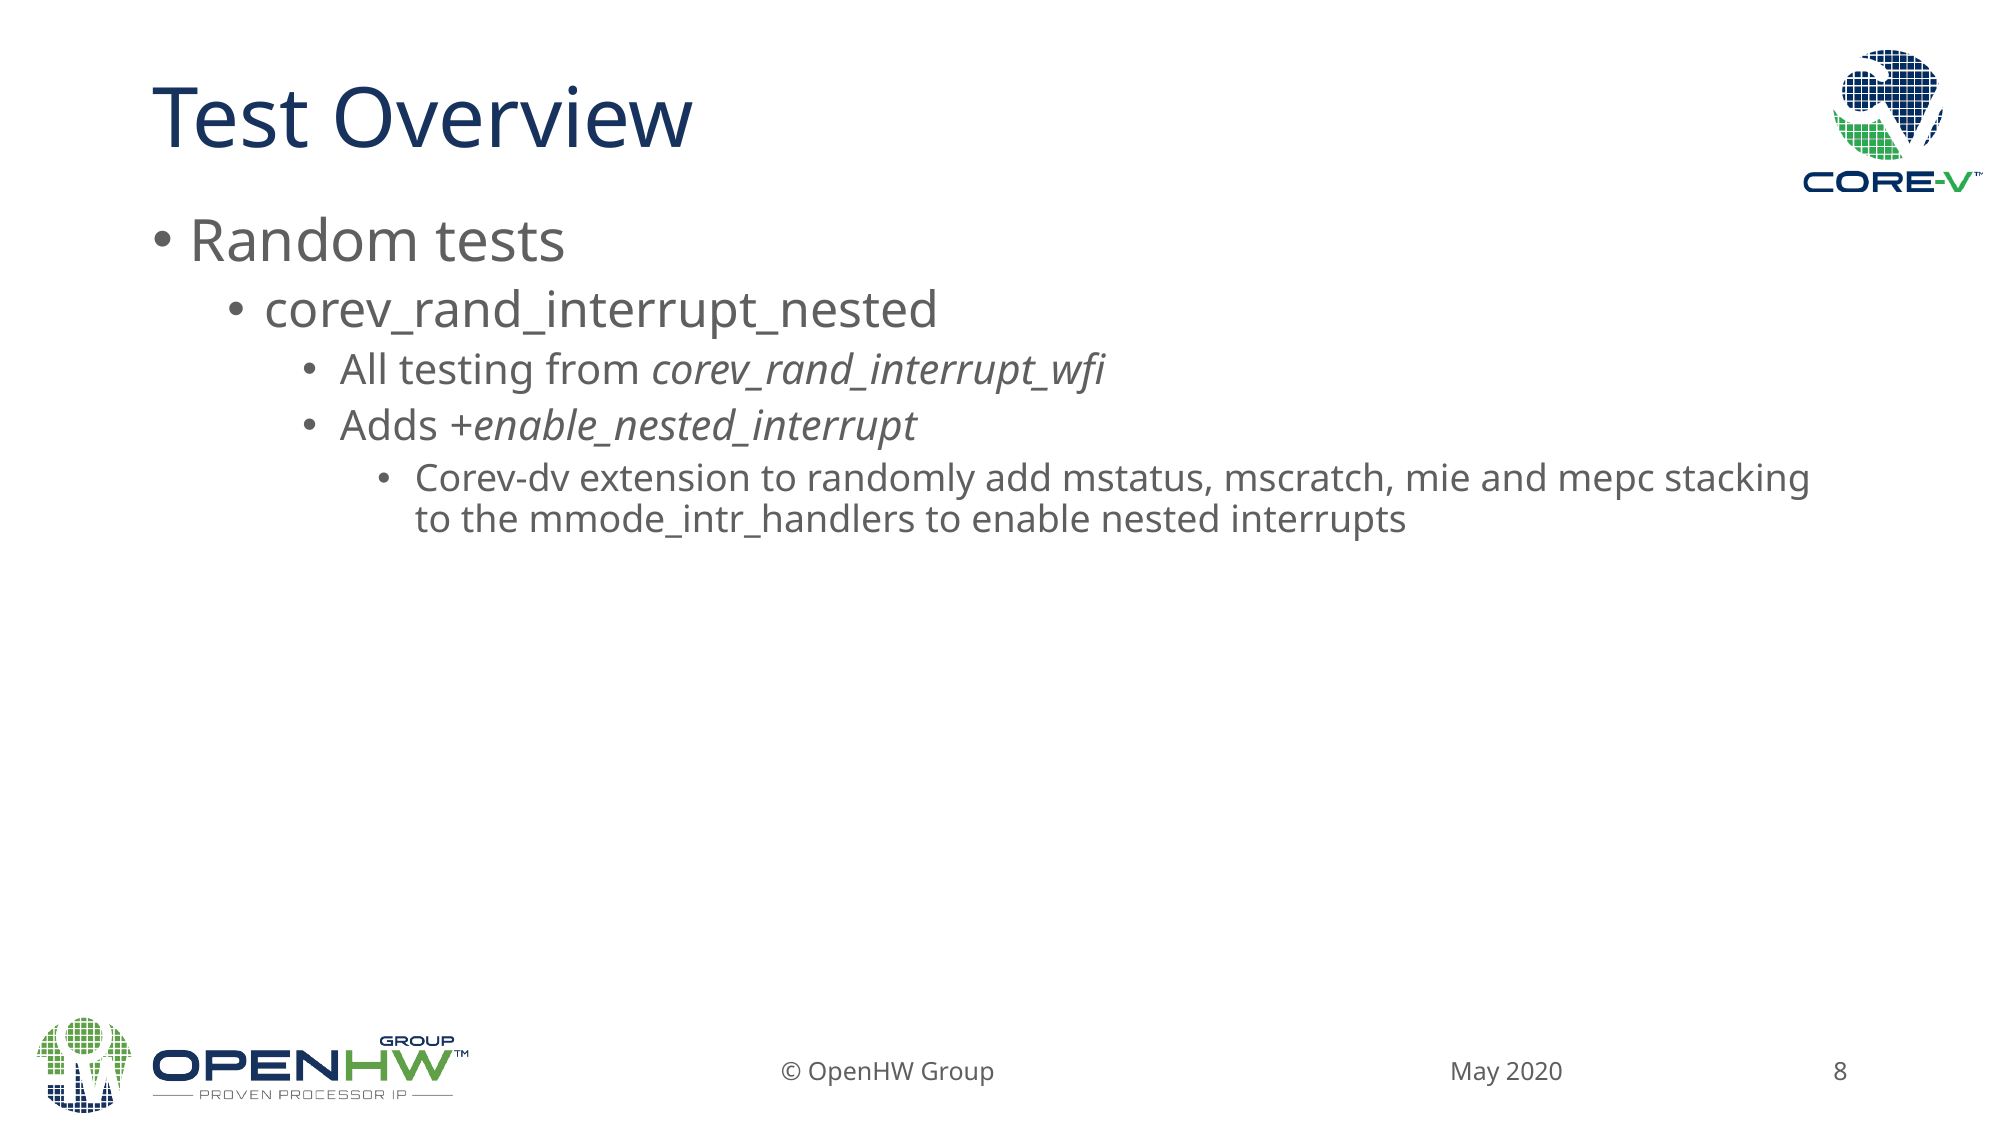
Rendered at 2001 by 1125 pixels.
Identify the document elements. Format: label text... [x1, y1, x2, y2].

footer © OpenHW Group [550, 1042, 1226, 1103]
slide_number 8 [1782, 1042, 1863, 1103]
title Test Overview [137, 59, 1804, 181]
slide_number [1335, 1040, 1678, 1101]
list Random tests corev_rand_interrupt_nested All testing from corev_rand_interrupt_wfi Adds +enable_nested_interrupt Corev-dv extension to randomly add mstatus, mscratch, mie and mepc stacking to the mmode_intr_handlers to enable nested interrupts [137, 203, 1863, 1014]
picture [32, 1013, 473, 1117]
